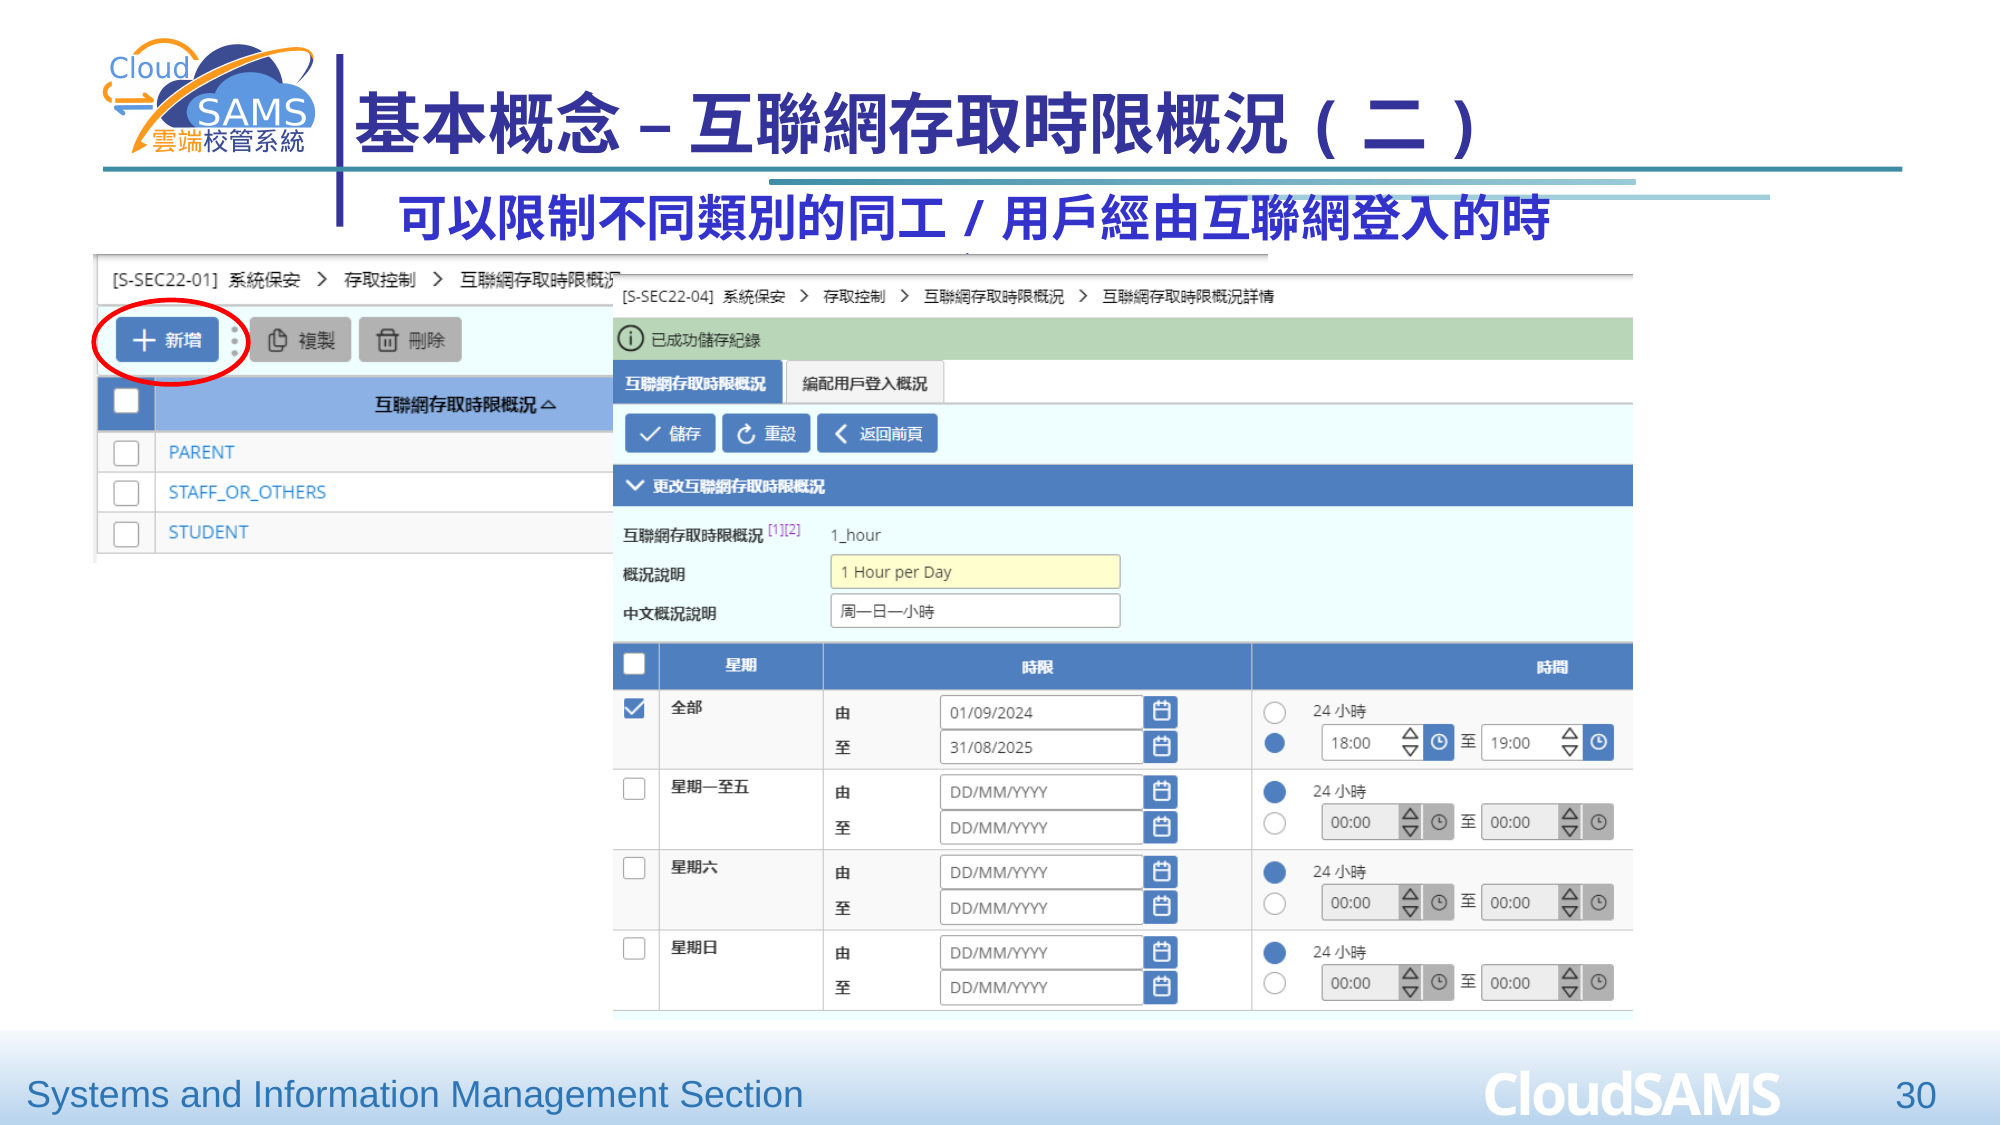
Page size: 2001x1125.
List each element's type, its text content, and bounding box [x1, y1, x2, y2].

picture [93, 254, 1633, 1020]
slide_number 30 [1755, 1063, 1952, 1125]
text_box 可以限制不同類別的同工/用戶經由互聯網登入的時段 [359, 179, 1589, 273]
title 基本概念 – 互聯網存取時限概況(二) [340, 44, 1907, 170]
picture [87, 7, 349, 175]
